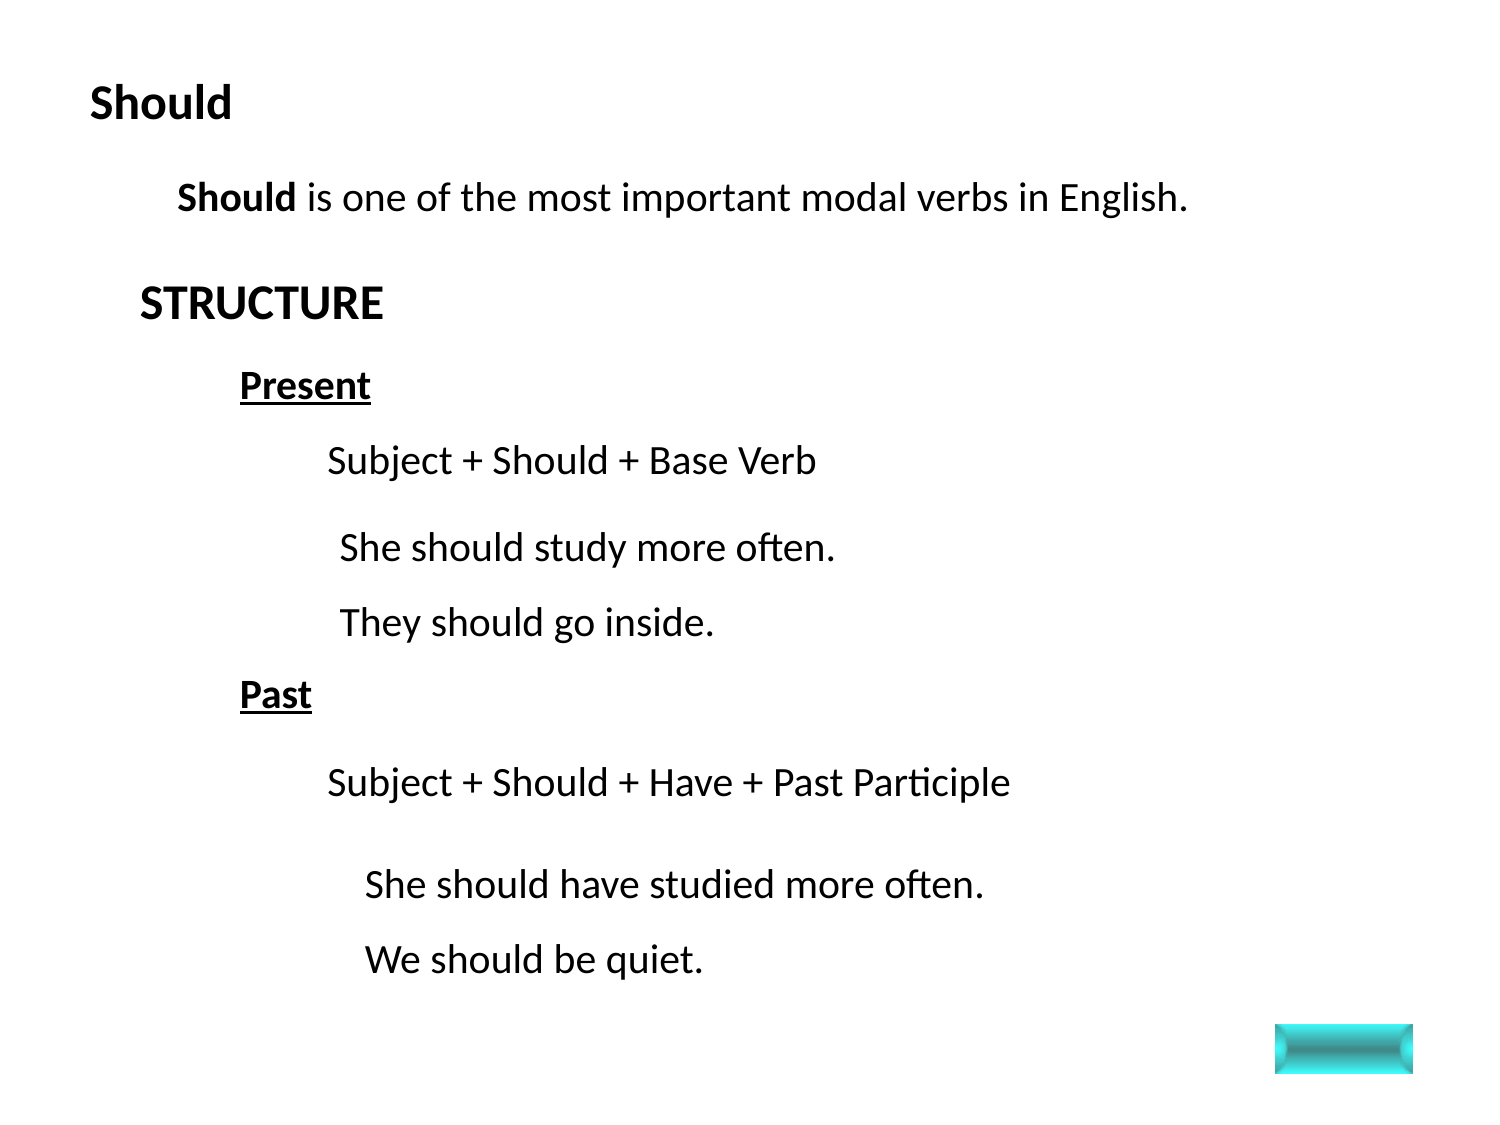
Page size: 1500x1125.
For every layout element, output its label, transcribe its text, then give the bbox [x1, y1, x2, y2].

text_box Past [225, 659, 350, 725]
text_box Present [224, 350, 388, 415]
text_box She should study more often. They should go inside. [324, 512, 863, 653]
picture [1274, 1024, 1413, 1074]
text_box STRUCTURE [124, 262, 413, 338]
text_box Should is one of the most important modal verbs in English. [162, 162, 1213, 228]
text_box Subject + Should + Base Verb [312, 425, 838, 490]
text_box Subject + Should + Have + Past Participle [312, 746, 1038, 812]
text_box Should [75, 62, 263, 138]
text_box She should have studied more often. We should be quiet. [349, 849, 1038, 990]
